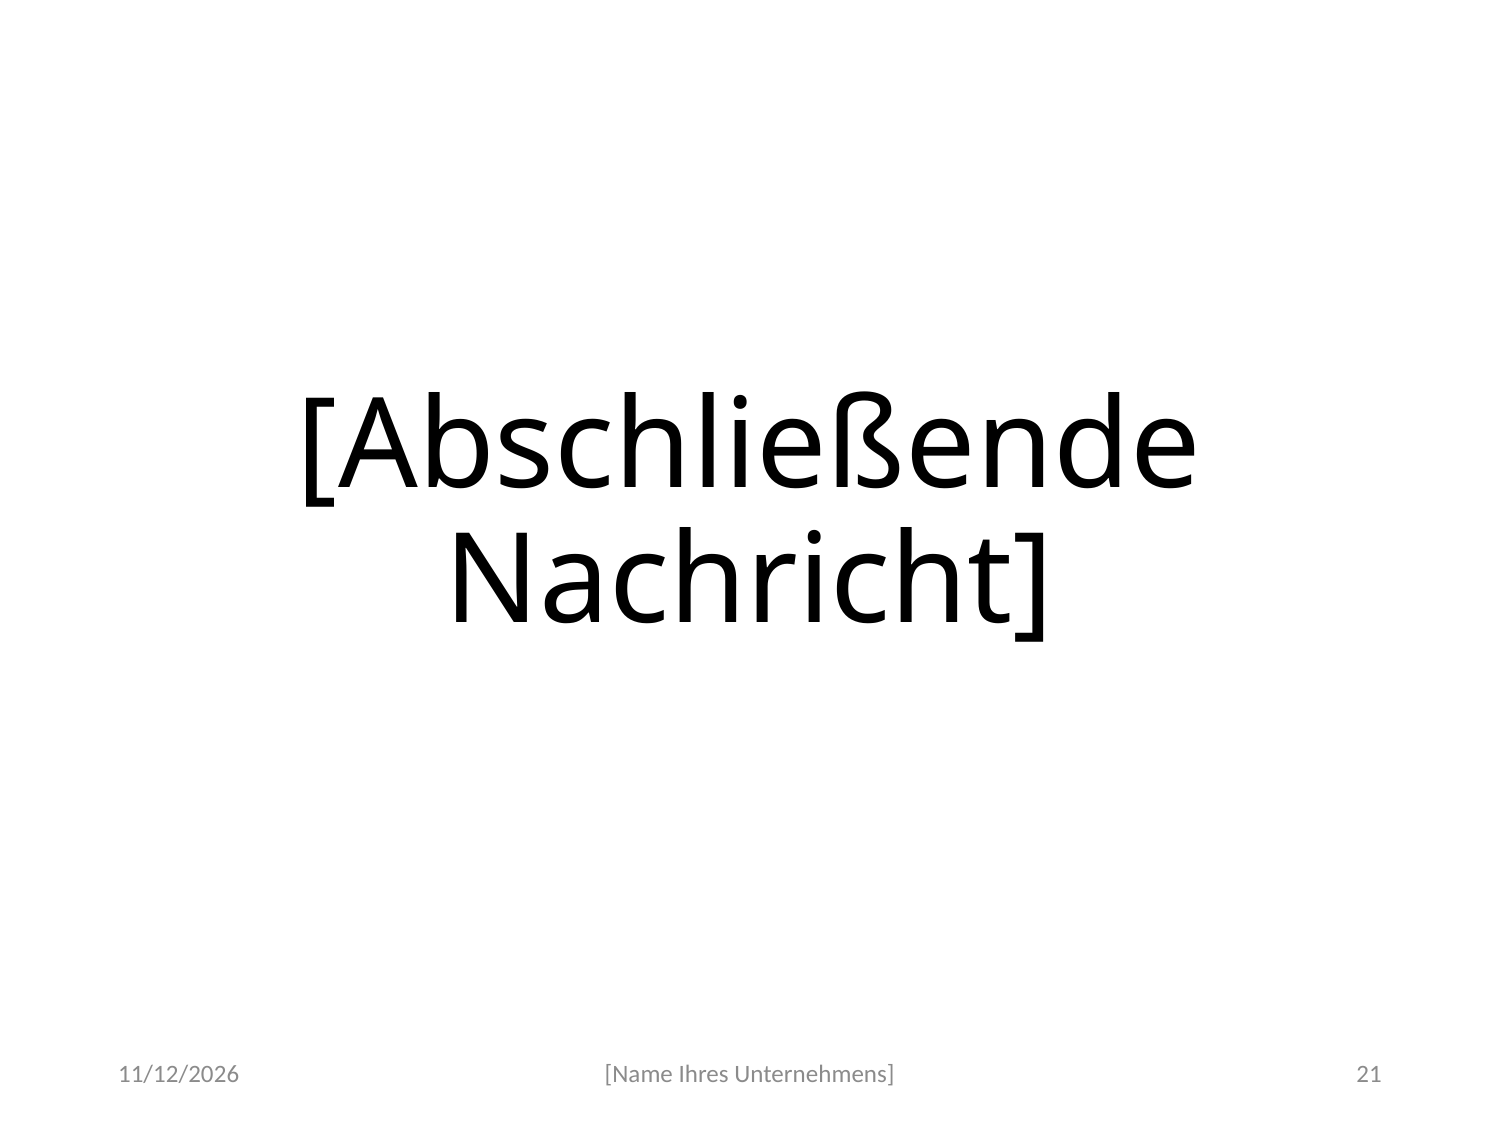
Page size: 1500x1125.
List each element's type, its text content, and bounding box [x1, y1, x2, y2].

title [Abschließende Nachricht] [102, 280, 1397, 749]
footer [Name Ihres Unternehmens] [496, 1042, 1004, 1103]
slide_number 21 [1059, 1042, 1397, 1103]
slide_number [103, 1042, 441, 1103]
